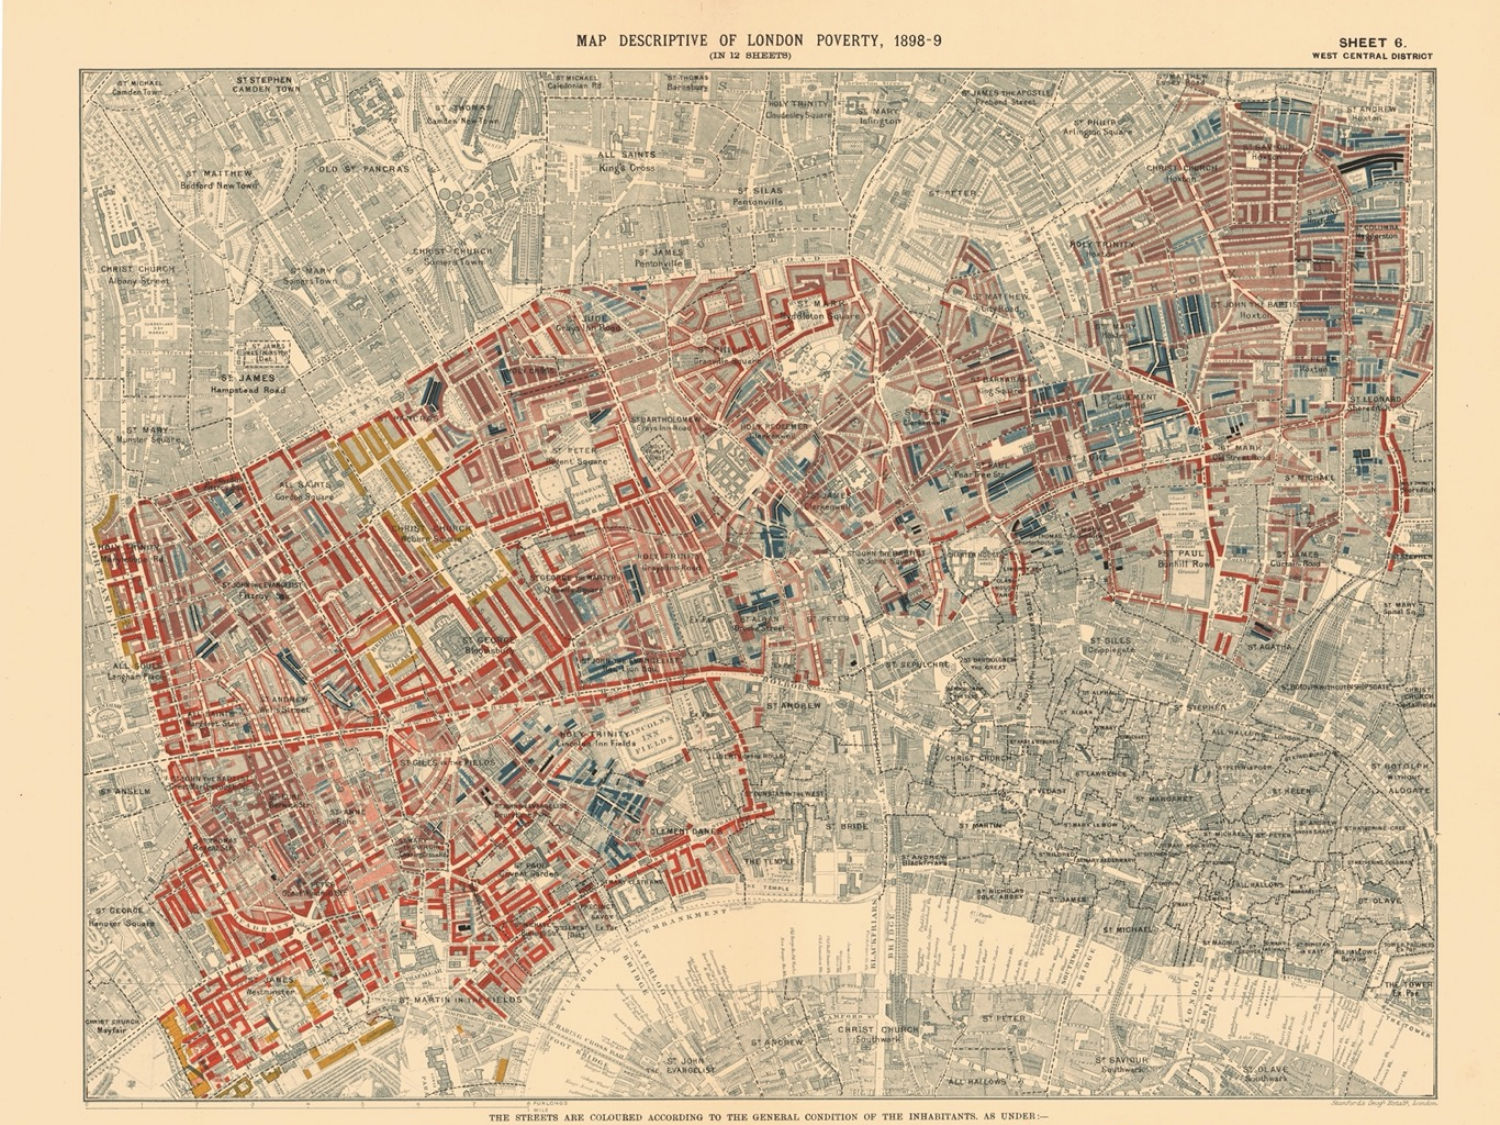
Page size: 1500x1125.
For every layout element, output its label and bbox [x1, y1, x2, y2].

list [0, 0, 1500, 1125]
